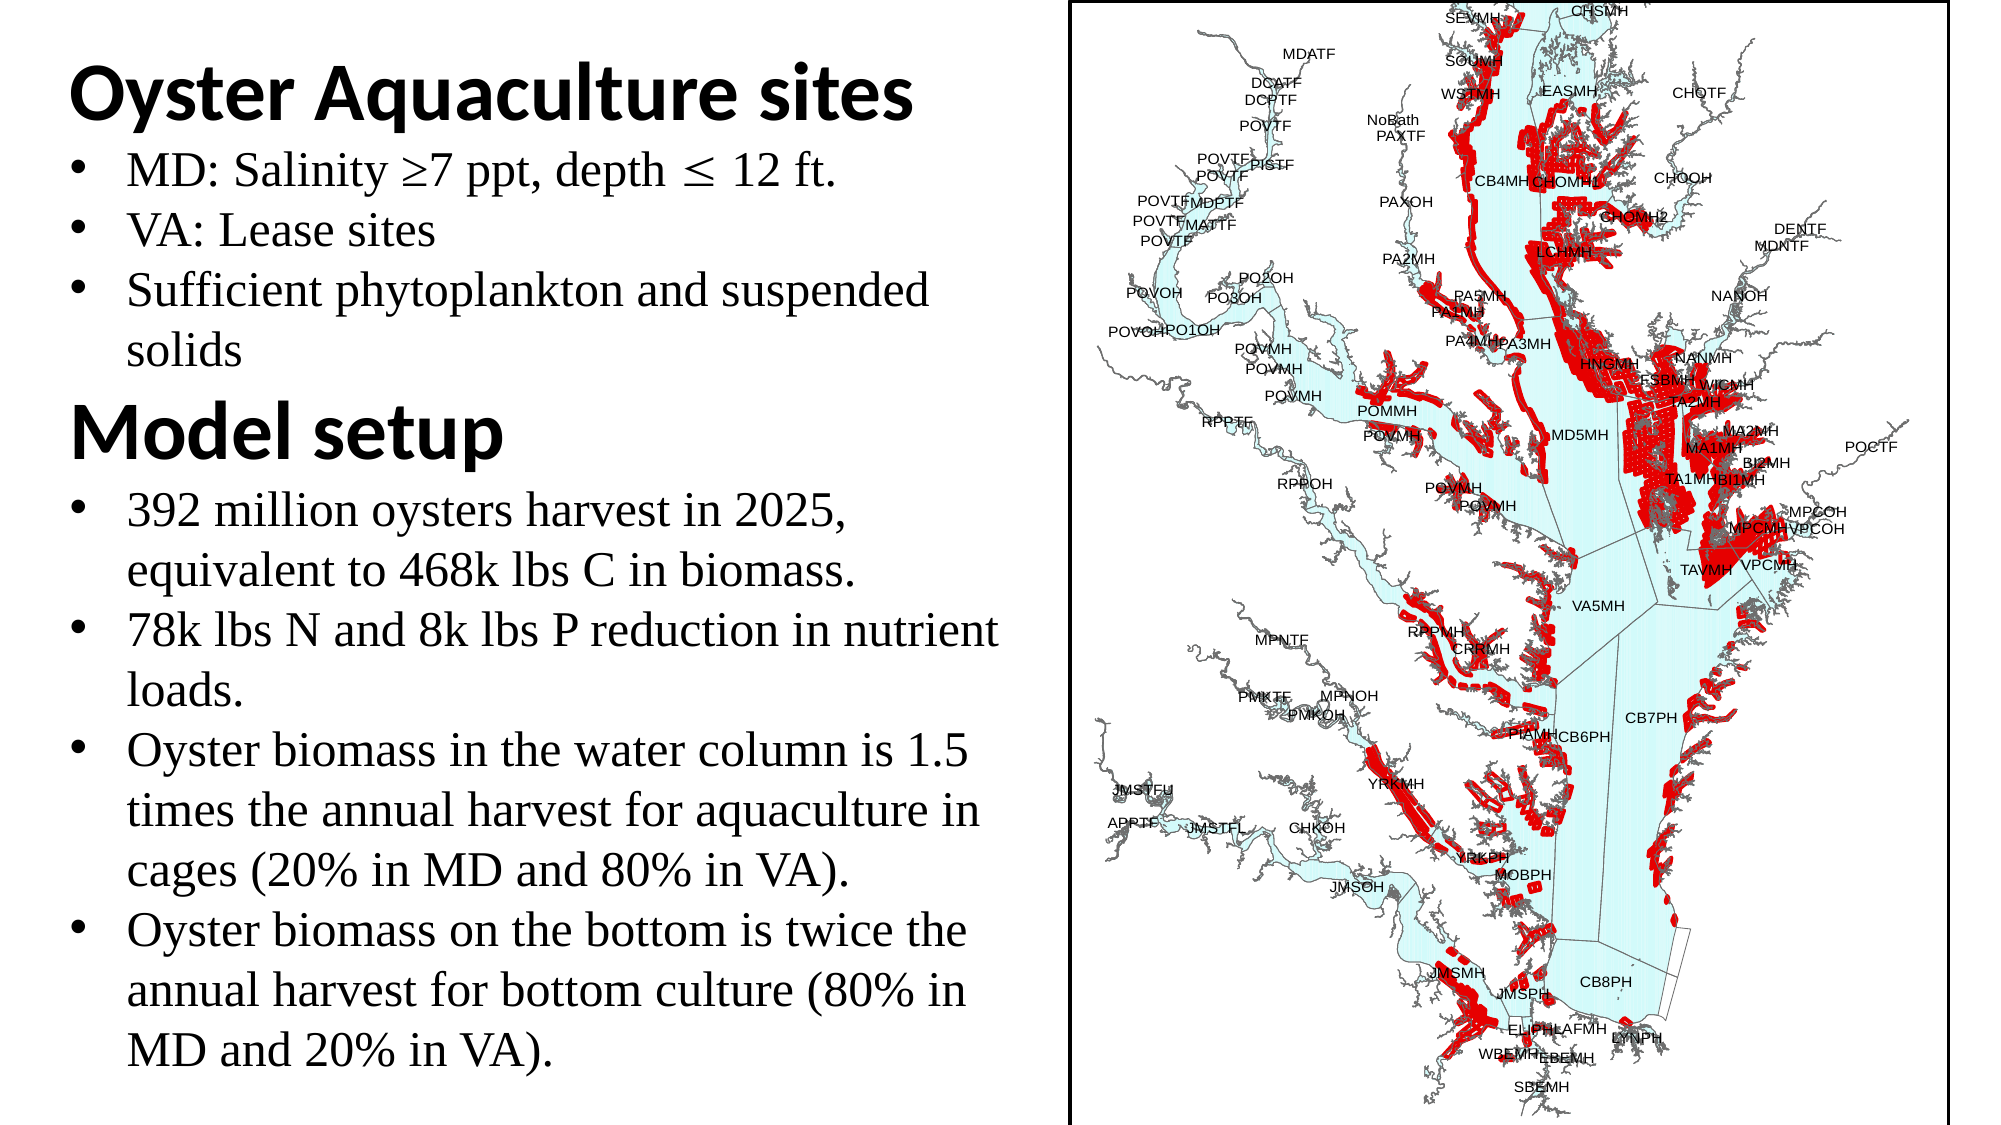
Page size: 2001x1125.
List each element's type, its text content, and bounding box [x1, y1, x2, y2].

picture [1071, 2, 1948, 1125]
text_box Oyster Aquaculture sites MD: Salinity ≥7 ppt, depth  12 ft. VA: Lease sites Sufficient phytoplankton and suspended solids Model setup 392 million oysters harvest in 2025, equivalent to 468k lbs C in biomass. 78k lbs N and 8k lbs P reduction in nutrient loads. Oyster biomass in the water column is 1.5 times the annual harvest for aquaculture in cages (20% in MD and 80% in VA). Oyster biomass on the bottom is twice the annual harvest for bottom culture (80% in MD and 20% in VA). [54, 29, 1033, 1125]
